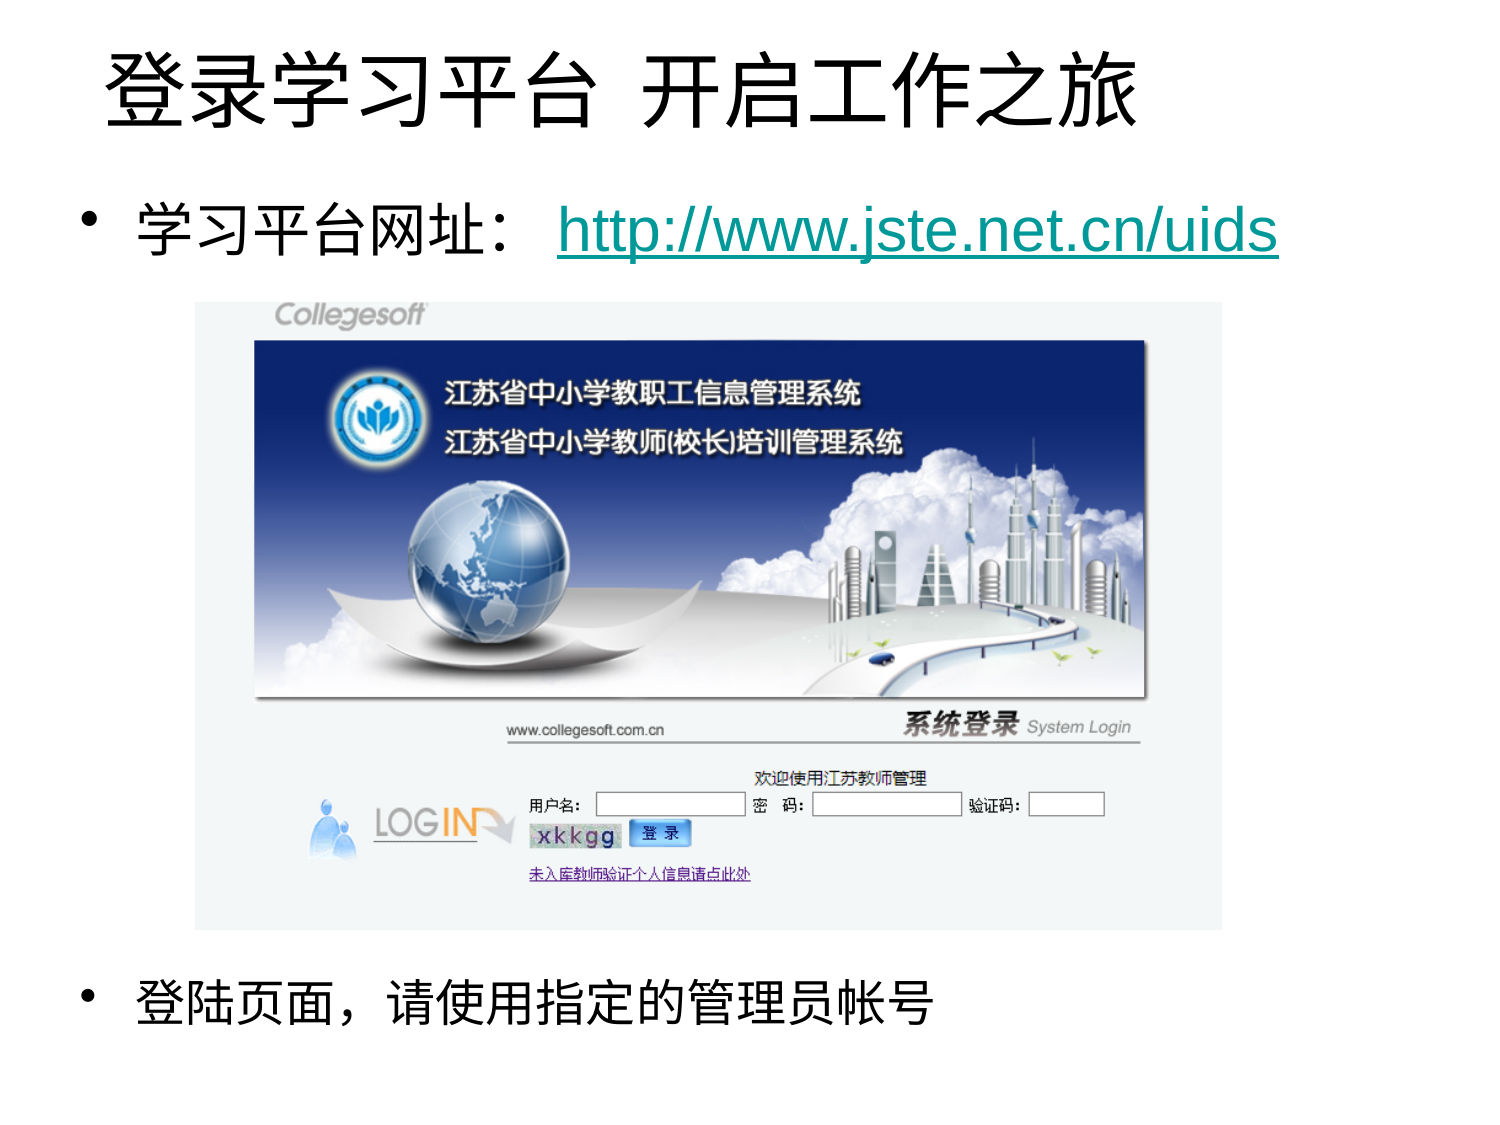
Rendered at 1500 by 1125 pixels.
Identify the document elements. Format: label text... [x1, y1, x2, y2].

text_box 登录学习平台 开启工作之旅 [88, 31, 1270, 146]
text_box 学习平台网址：http://www.jste.net.cn/uids 登陆页面，请使用指定的管理员帐号 [64, 196, 1471, 1012]
picture [194, 302, 1223, 930]
